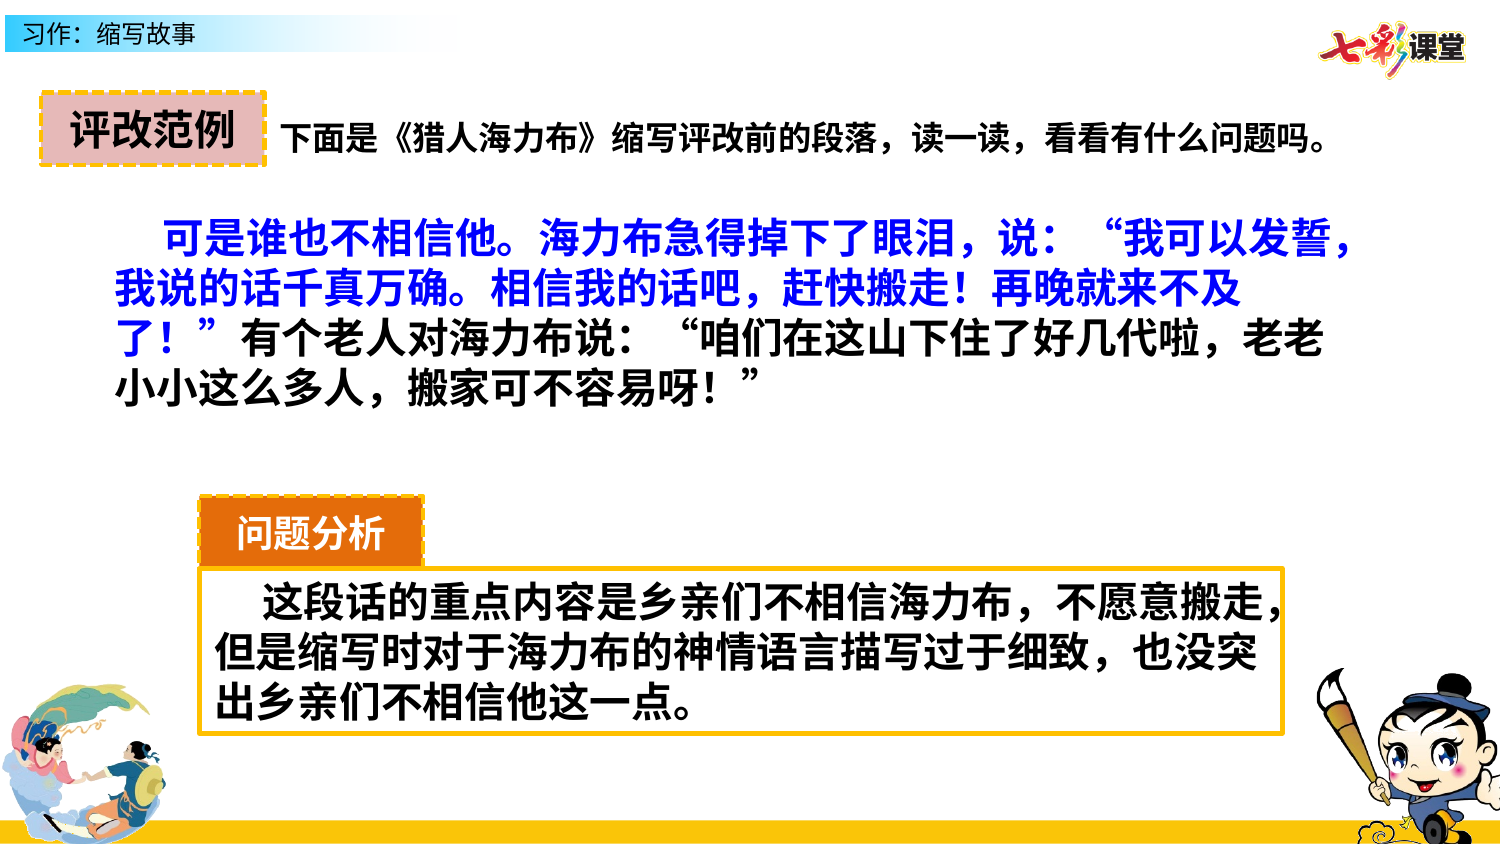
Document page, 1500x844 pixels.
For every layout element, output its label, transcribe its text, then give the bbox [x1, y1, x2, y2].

picture [1316, 20, 1468, 80]
text_box 评改范例 [39, 90, 267, 167]
picture [1316, 668, 1500, 844]
text_box 问题分析 [197, 494, 425, 571]
text_box 这段话的重点内容是乡亲们不相信海力布，不愿意搬走，但是缩写时对于海力布的神情语言描写过于细致，也没突出乡亲们不相信他这一点。 [199, 568, 1283, 734]
text_box 可是谁也不相信他。海力布急得掉下了眼泪，说：“我可以发誓，我说的话千真万确。相信我的话吧，赶快搬走！再晚就来不及了！”有个老人对海力布说：“咱们在这山下住了好几代啦，老老小小这么多人，搬家可不容易呀！” [100, 204, 1377, 420]
text_box 下面是《猎人海力布》缩写评改前的段落，读一读，看看有什么问题吗。 [264, 109, 1377, 165]
picture [0, 667, 187, 844]
